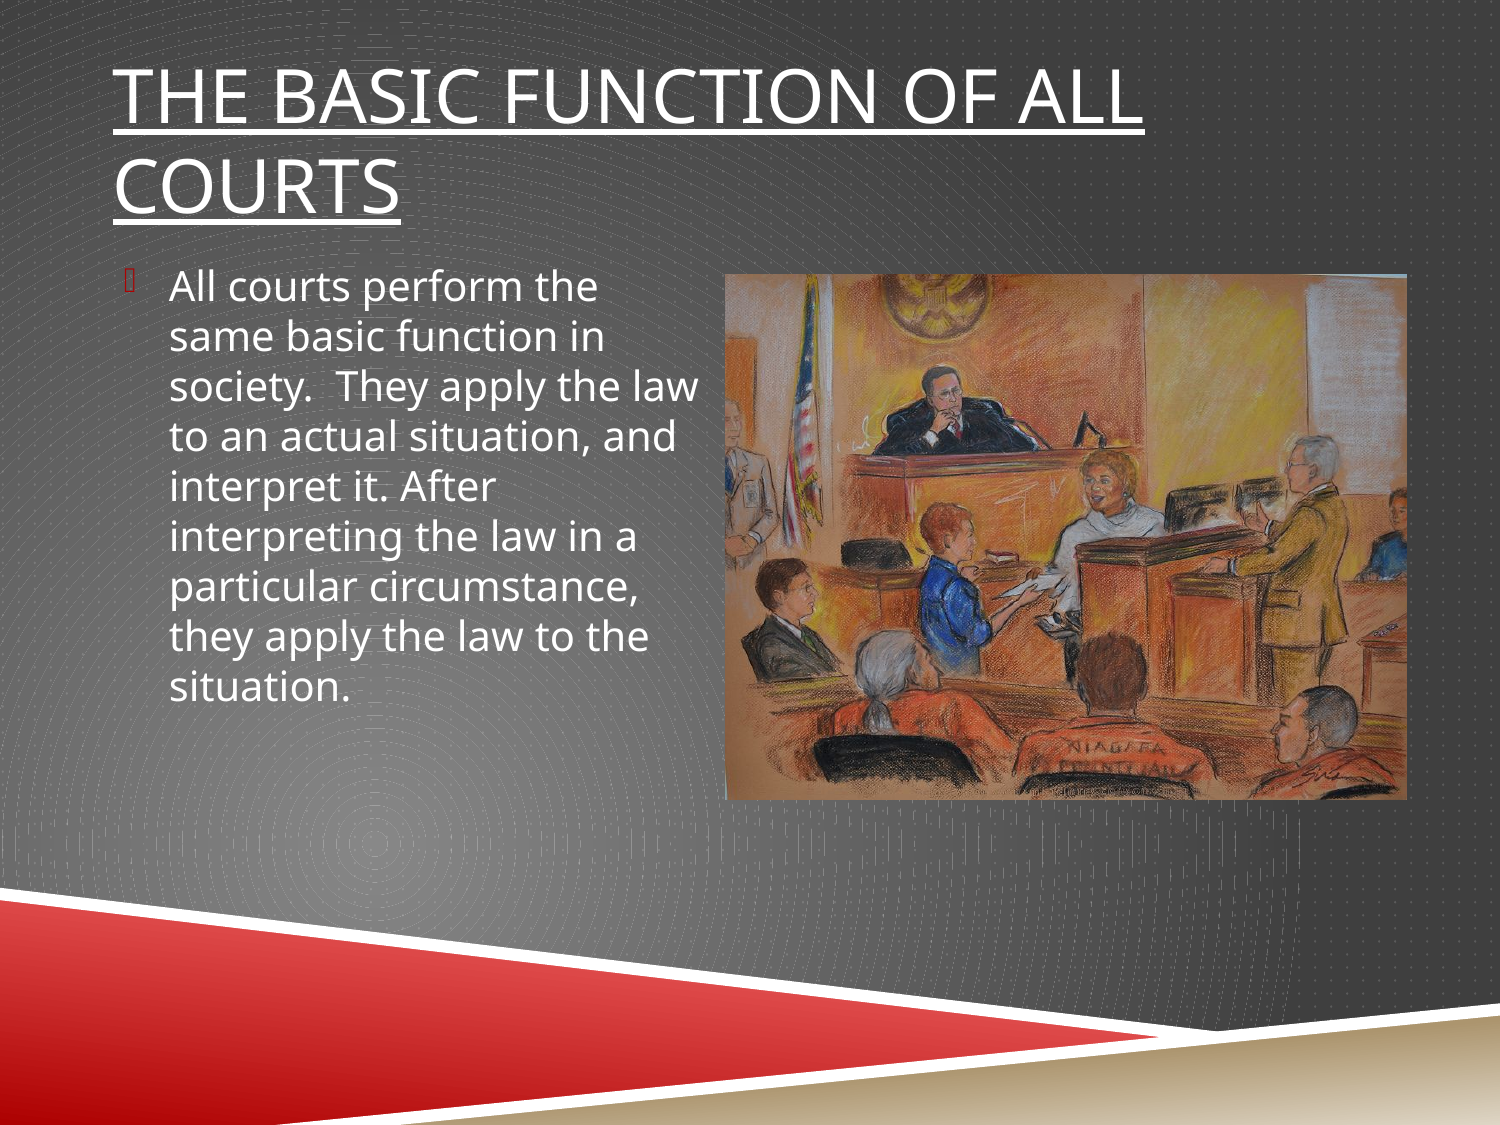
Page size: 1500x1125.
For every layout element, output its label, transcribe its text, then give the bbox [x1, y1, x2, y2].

title The basic function of all courts [112, 45, 1388, 233]
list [724, 274, 1408, 801]
list All courts perform the same basic function in society. They apply the law to an actual situation, and interpret it. After interpreting the law in a particular circumstance, they apply the law to the situation. [112, 251, 713, 888]
